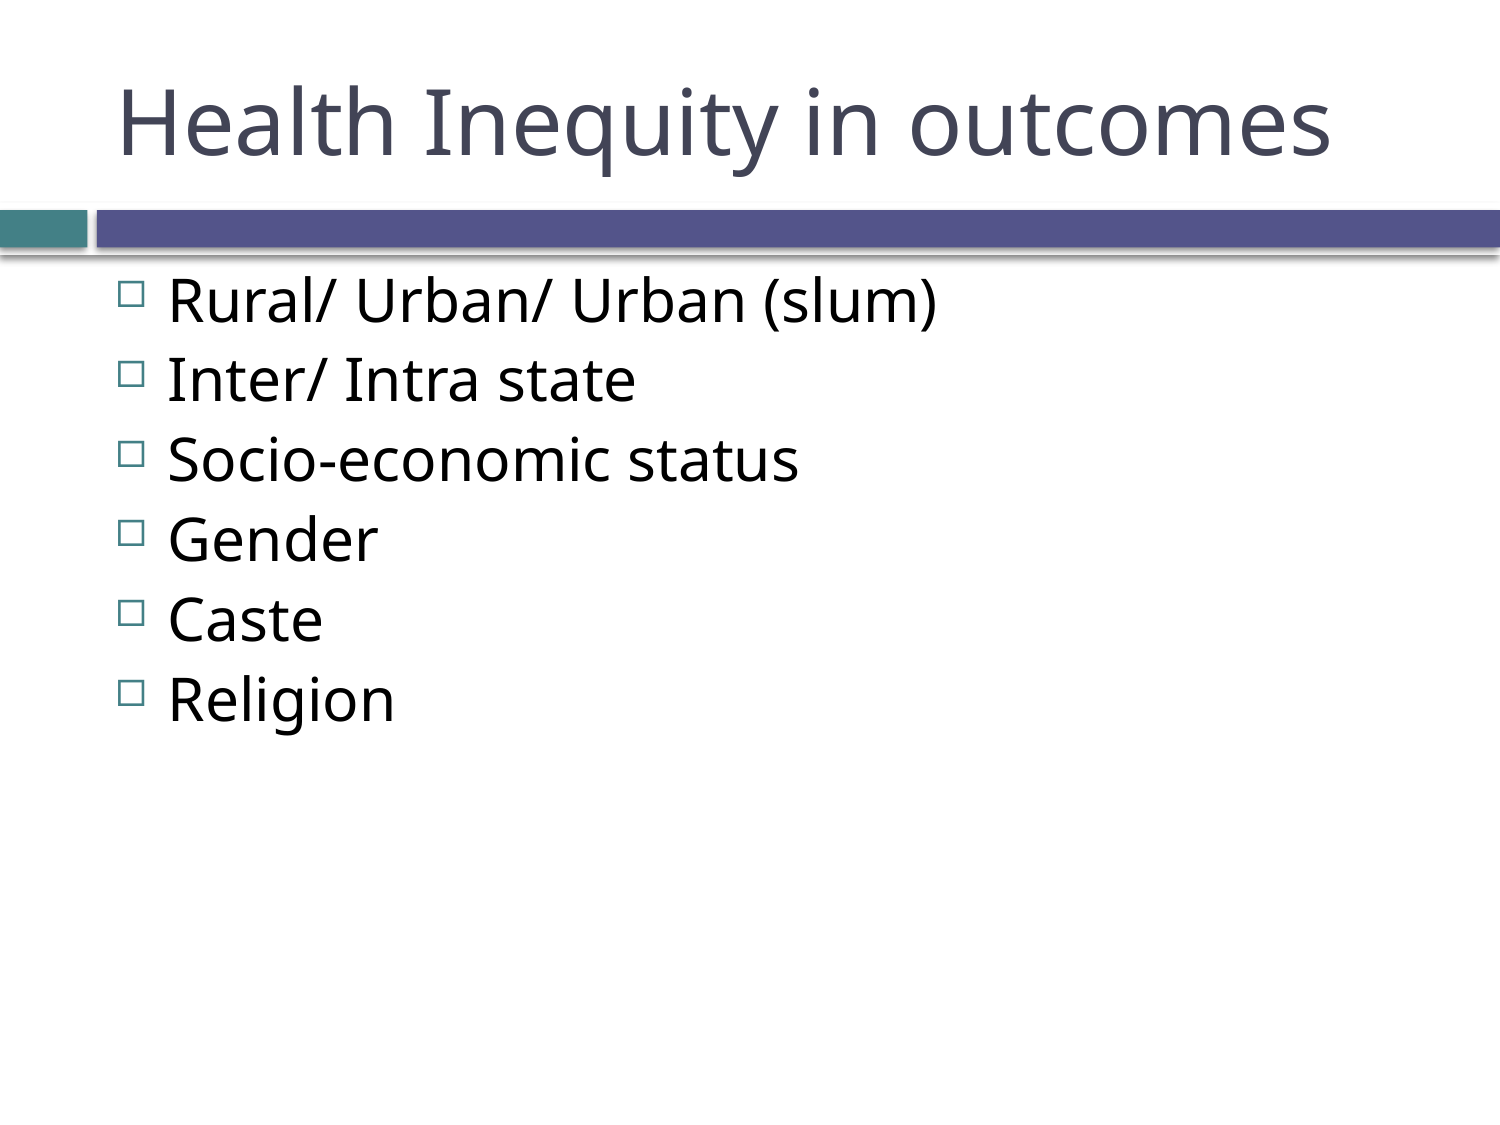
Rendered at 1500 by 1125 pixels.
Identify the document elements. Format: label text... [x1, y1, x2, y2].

title Health Inequity in outcomes [100, 37, 1438, 200]
list Rural/ Urban/ Urban (slum) Inter/ Intra state Socio-economic status Gender Caste Religion [100, 262, 1438, 1000]
